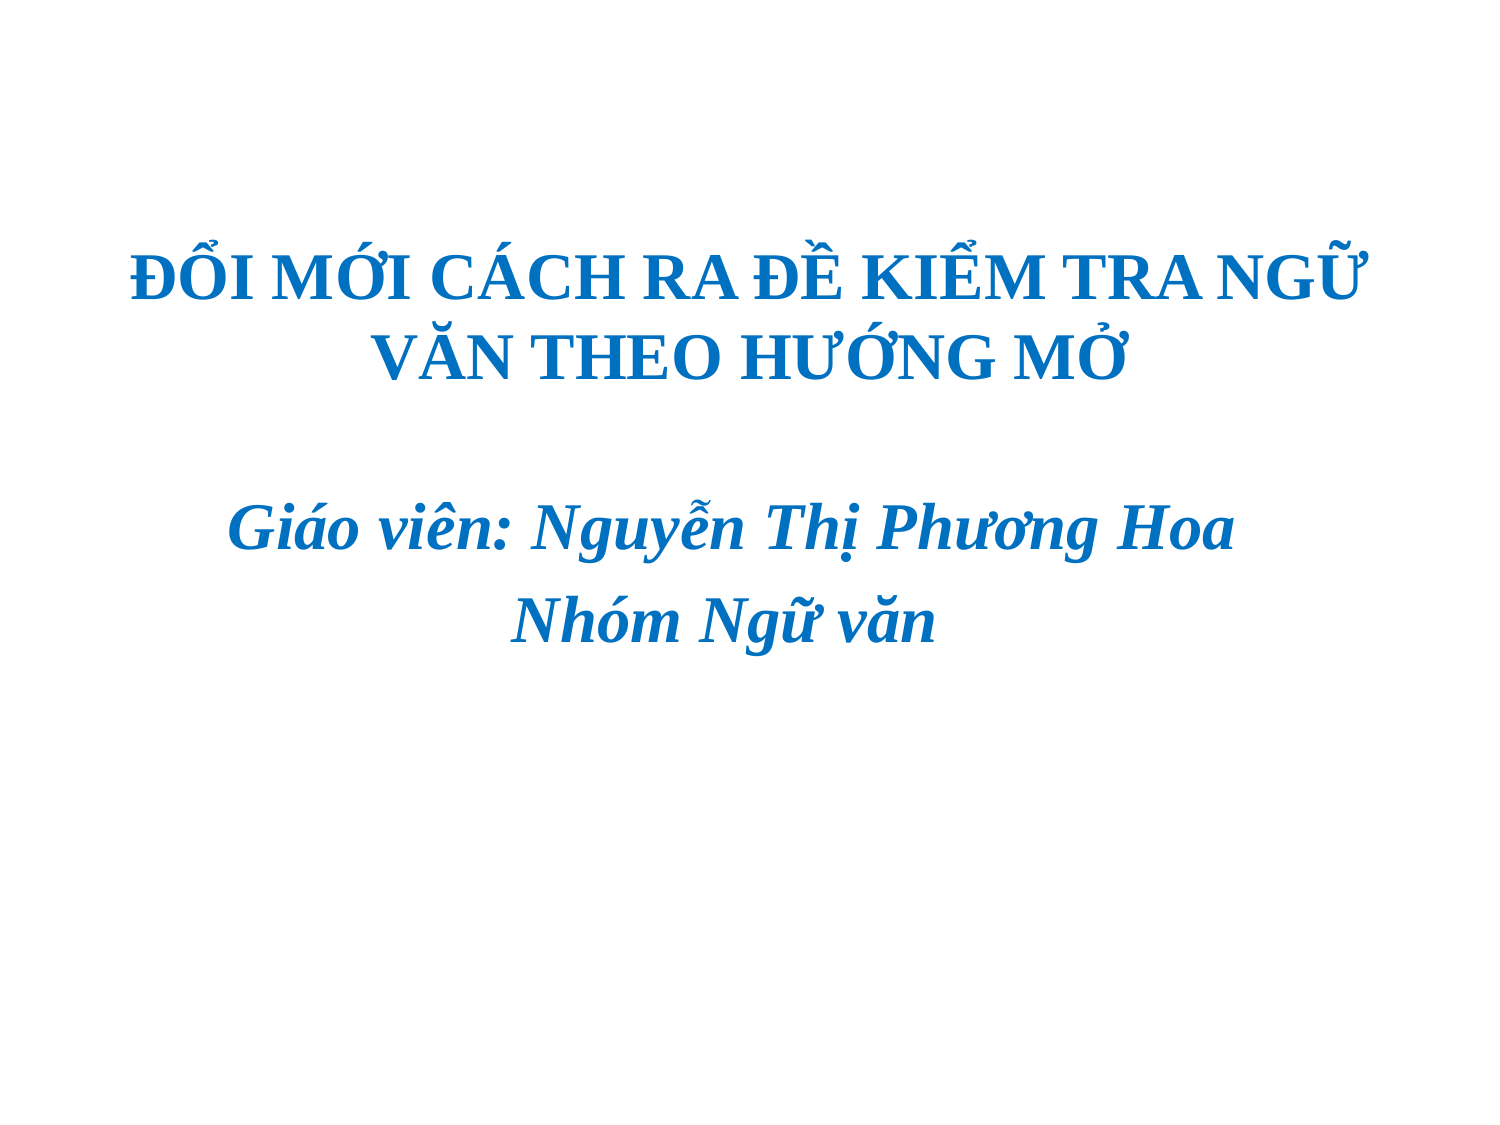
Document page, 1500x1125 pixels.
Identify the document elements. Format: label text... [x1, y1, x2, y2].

subtitle Giáo viên: Nguyễn Thị Phương Hoa Nhóm Ngữ văn [99, 474, 1350, 738]
title ĐỔI MỚI CÁCH RA ĐỀ KIỂM TRA NGỮ VĂN THEO HƯỚNG MỞ [112, 137, 1388, 488]
